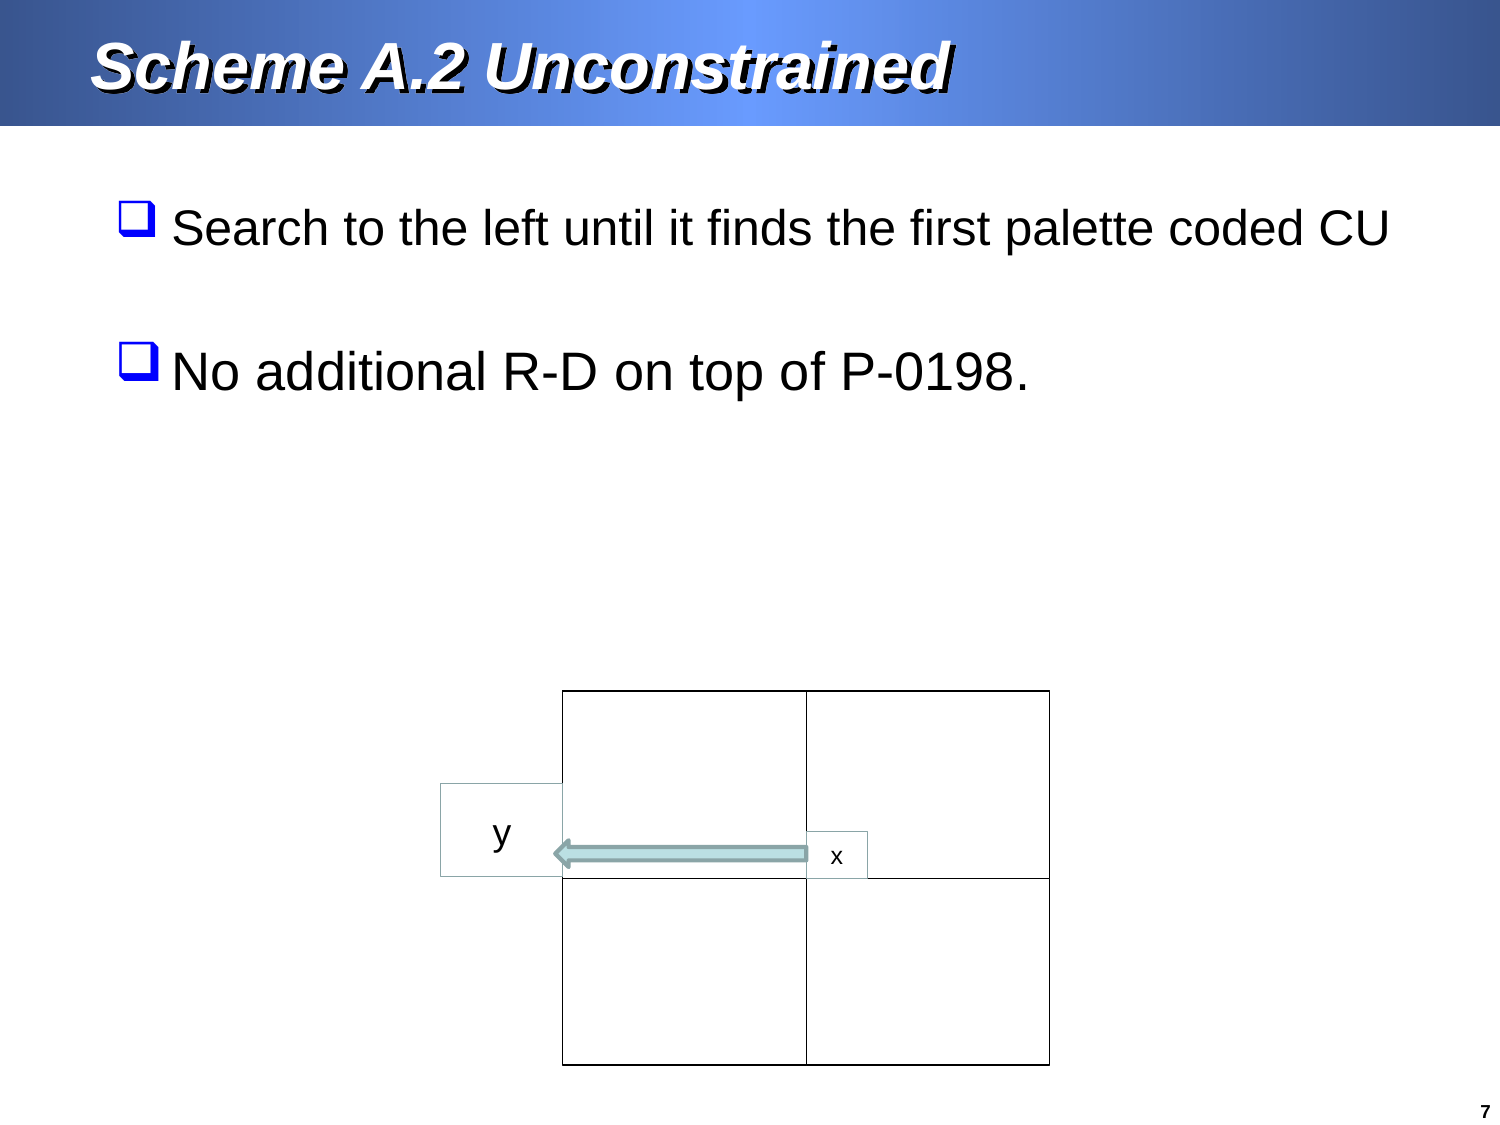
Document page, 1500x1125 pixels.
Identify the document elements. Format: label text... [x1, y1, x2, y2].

list Search to the left until it finds the first palette coded CU No additional R-D on top of P-0198. [99, 187, 1451, 907]
title Scheme A.2 Unconstrained [74, 12, 1426, 126]
slide_number 7 [1368, 1091, 1500, 1125]
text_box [440, 689, 1051, 1066]
